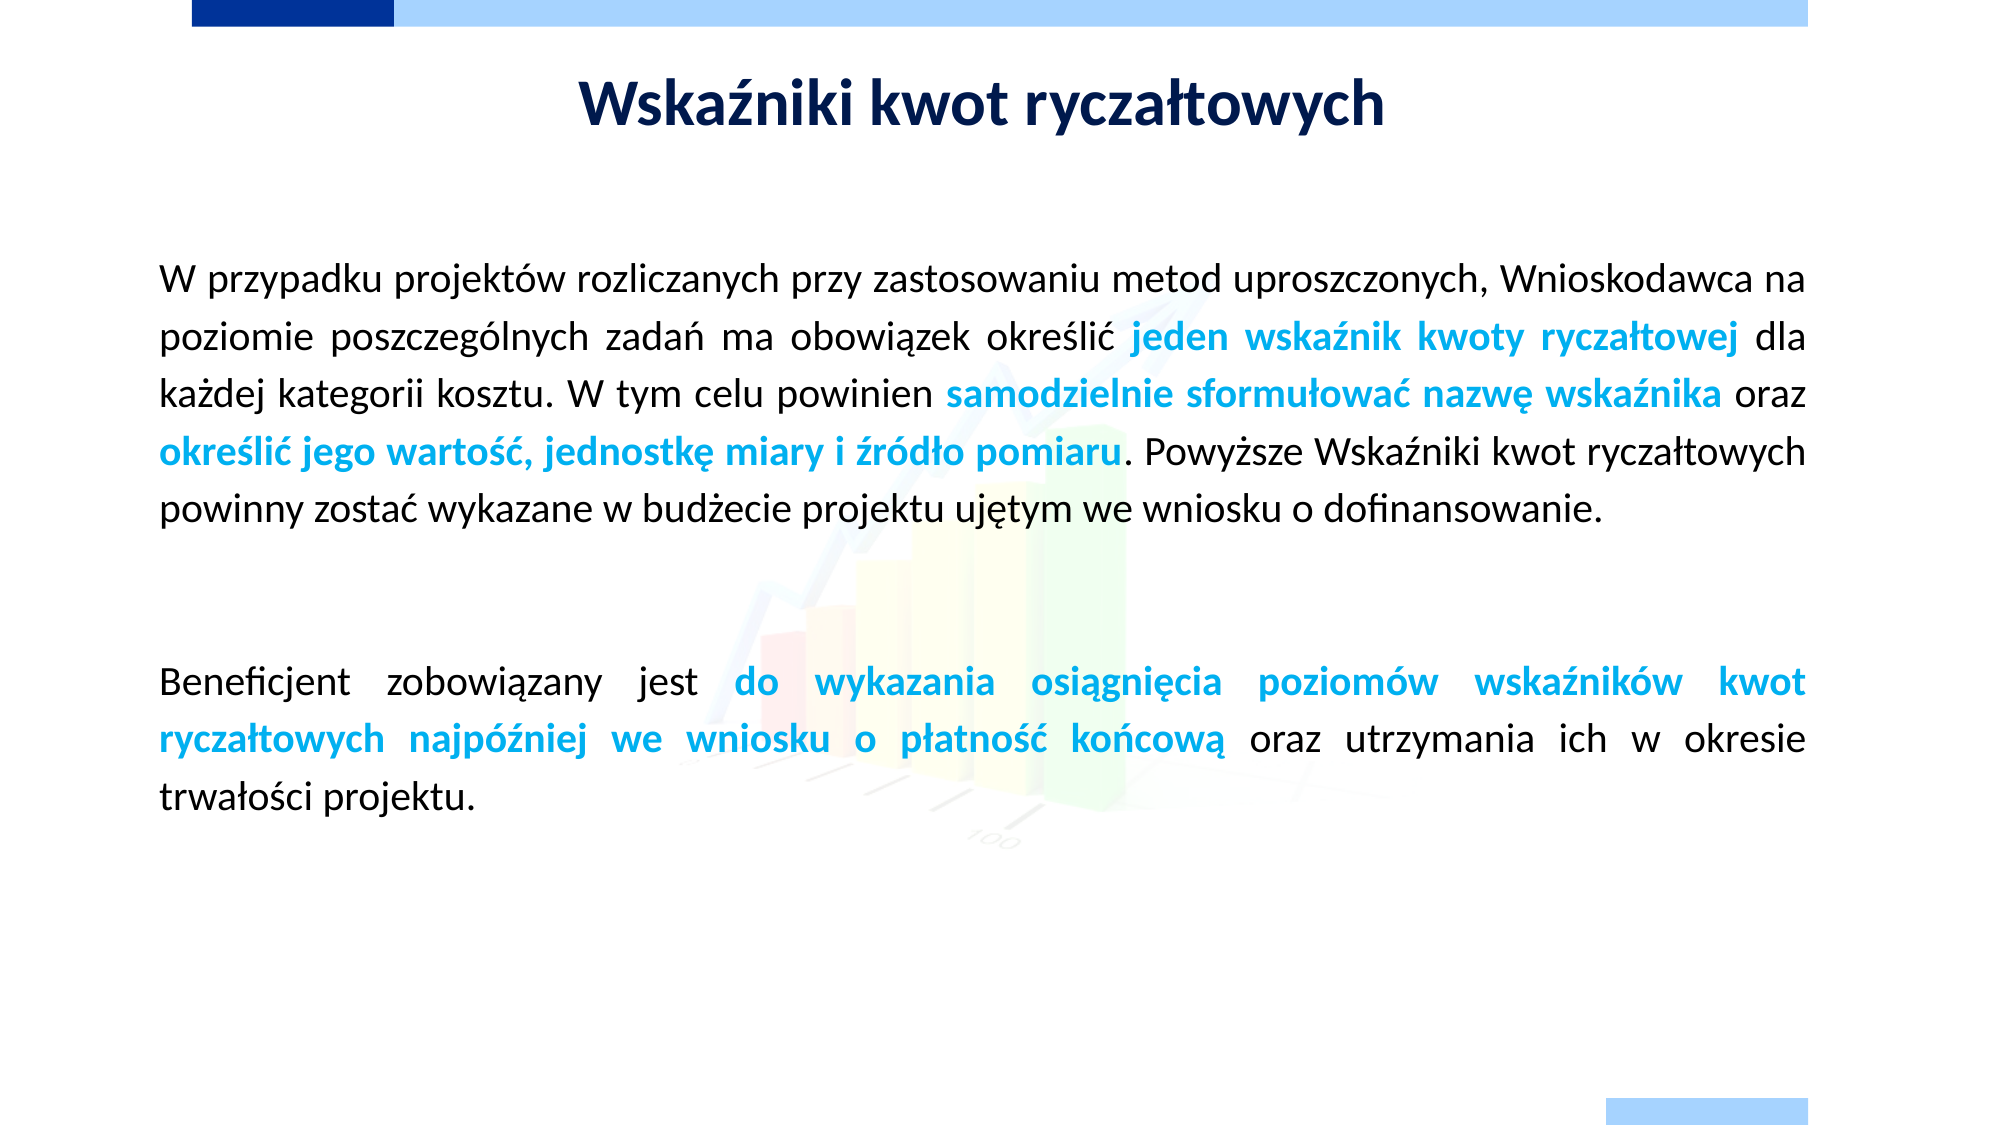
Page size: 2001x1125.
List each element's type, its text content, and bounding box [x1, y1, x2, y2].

picture [538, 261, 1428, 864]
text_box W przypadku projektów rozliczanych przy zastosowaniu metod uproszczonych, Wnioskodawca na poziomie poszczególnych zadań ma obowiązek określić jeden wskaźnik kwoty ryczałtowej dla każdej kategorii kosztu. W tym celu powinien samodzielnie sformułować nazwę wskaźnika oraz określić jego wartość, jednostkę miary i źródło pomiaru. Powyższe Wskaźniki kwot ryczałtowych powinny zostać wykazane w budżecie projektu ujętym we wniosku o dofinansowanie. Beneficjent zobowiązany jest do wykazania osiągnięcia poziomów wskaźników kwot ryczałtowych najpóźniej we wniosku o płatność końcową oraz utrzymania ich w okresie trwałości projektu. [144, 236, 1822, 827]
text_box Wskaźniki kwot ryczałtowych [203, 51, 1763, 146]
